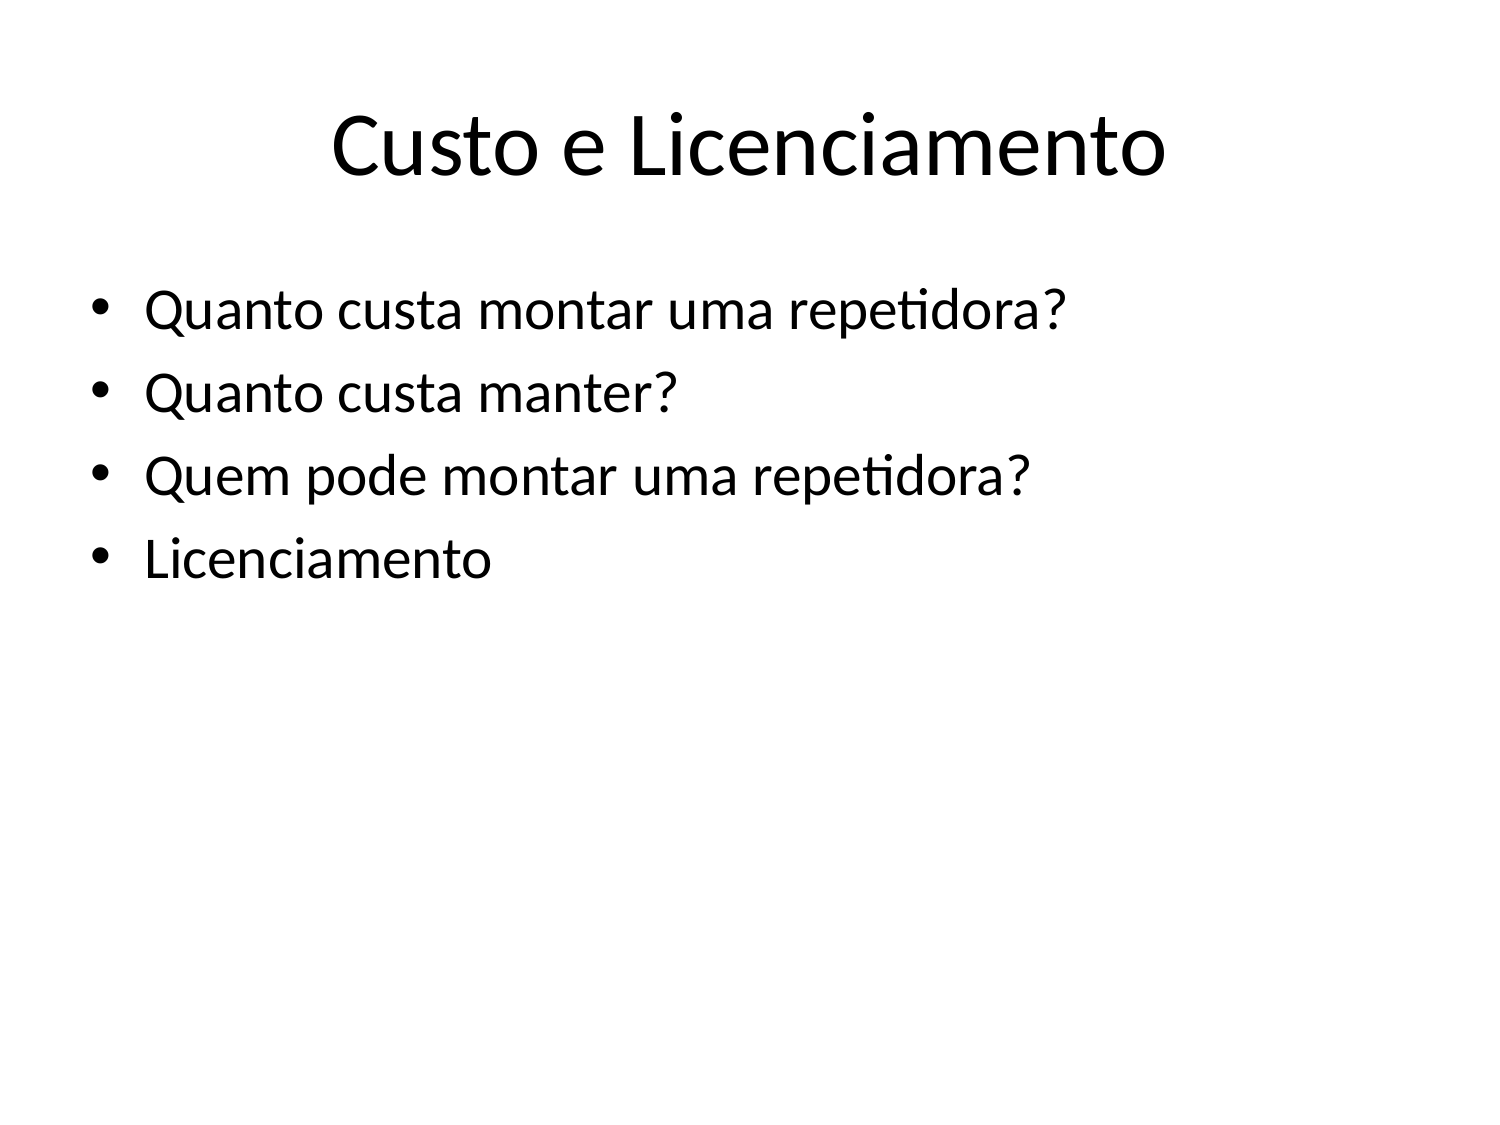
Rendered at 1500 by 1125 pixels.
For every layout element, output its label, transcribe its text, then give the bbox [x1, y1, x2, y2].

title Custo e Licenciamento [75, 45, 1425, 233]
list Quanto custa montar uma repetidora? Quanto custa manter? Quem pode montar uma repetidora? Licenciamento [75, 262, 1425, 600]
